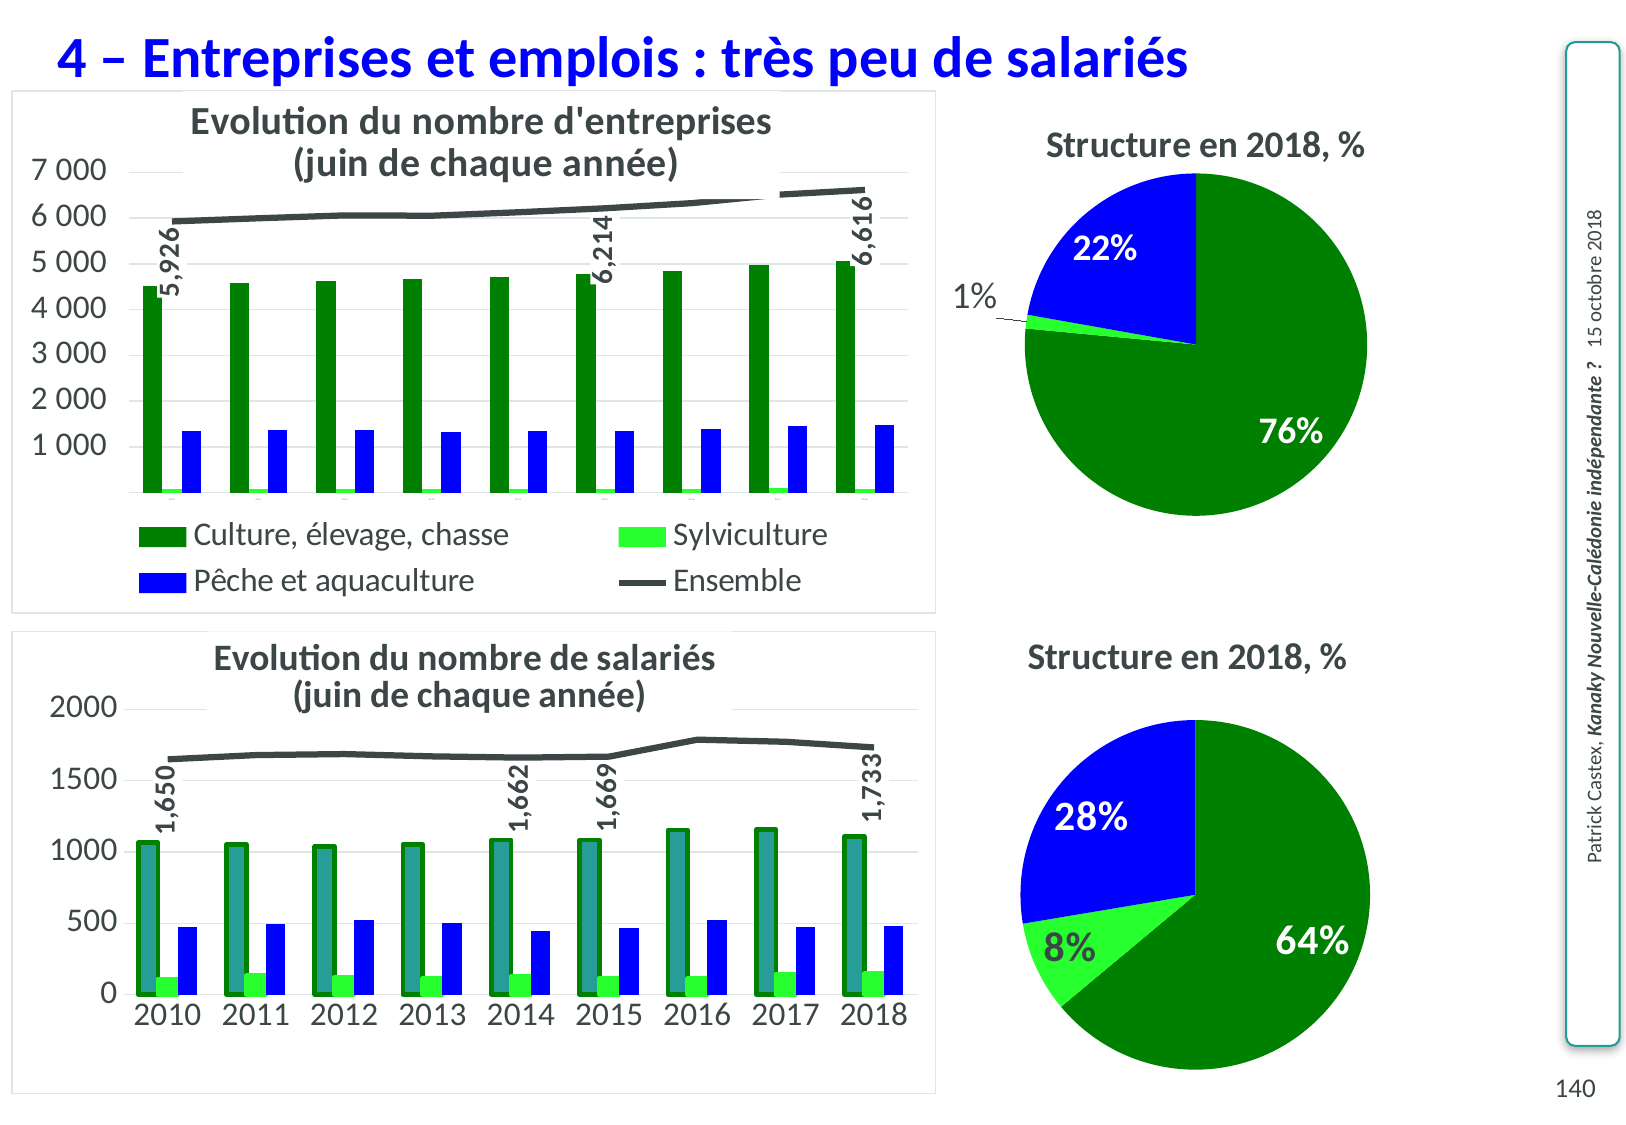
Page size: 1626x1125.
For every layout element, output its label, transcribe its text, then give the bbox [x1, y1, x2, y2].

chart [10, 630, 1494, 1095]
chart [10, 89, 1494, 615]
title 4 – Entreprises et emplois : très peu de salariés [42, 11, 1581, 123]
